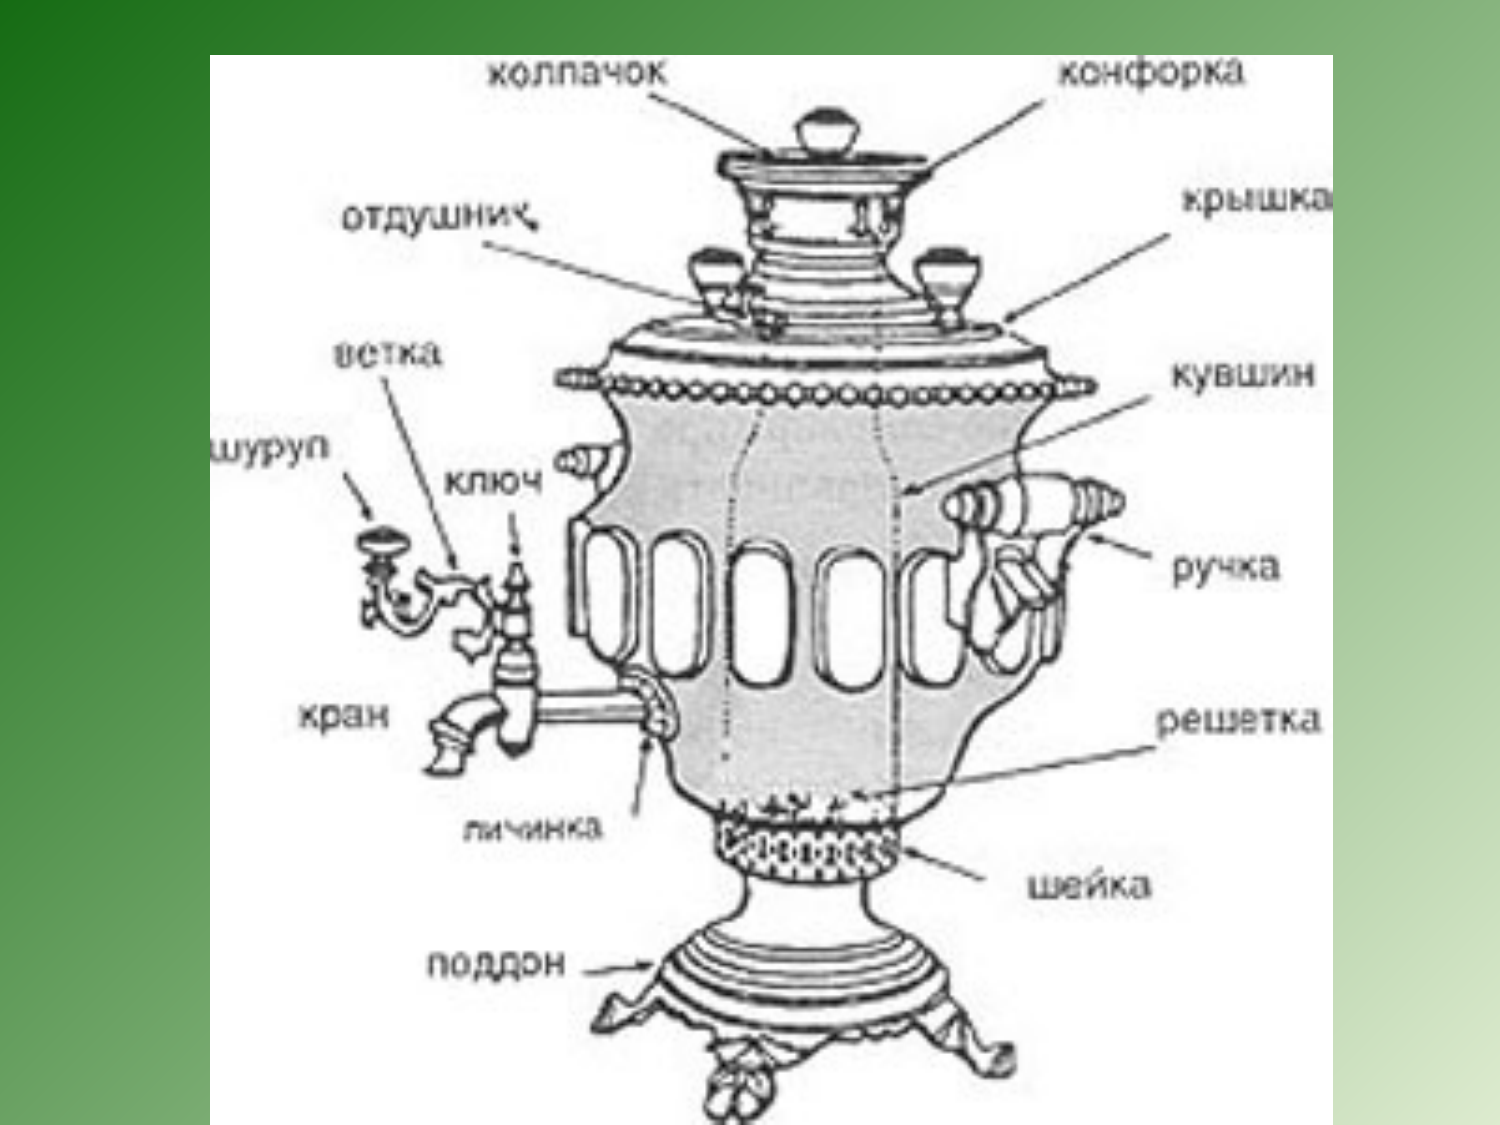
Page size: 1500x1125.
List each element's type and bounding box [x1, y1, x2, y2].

picture [210, 55, 1333, 1125]
